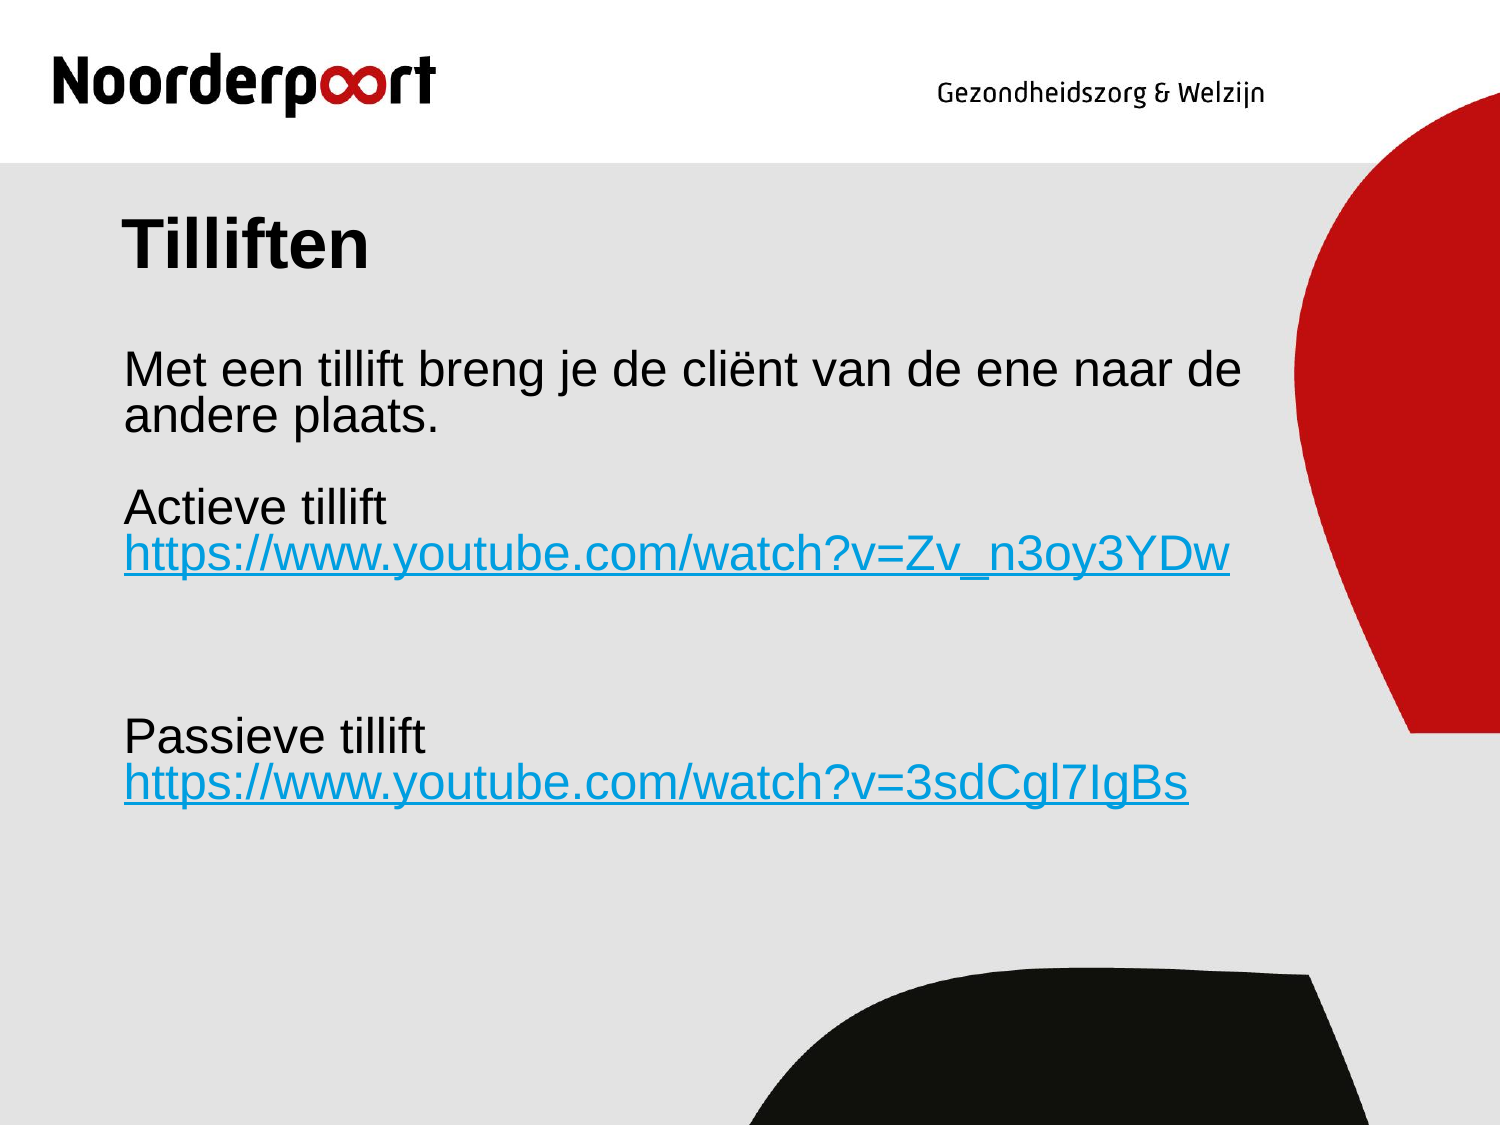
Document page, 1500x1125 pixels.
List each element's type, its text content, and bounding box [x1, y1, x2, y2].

picture [0, 0, 1500, 1125]
list Met een tillift breng je de cliënt van de ene naar de andere plaats. Actieve tillift https://www.youtube.com/watch?v=Zv_n3oy3YDw Passieve tillift https://www.youtube.com/watch?v=3sdCgl7IgBs [108, 343, 1292, 927]
title Tilliften [106, 187, 1290, 294]
